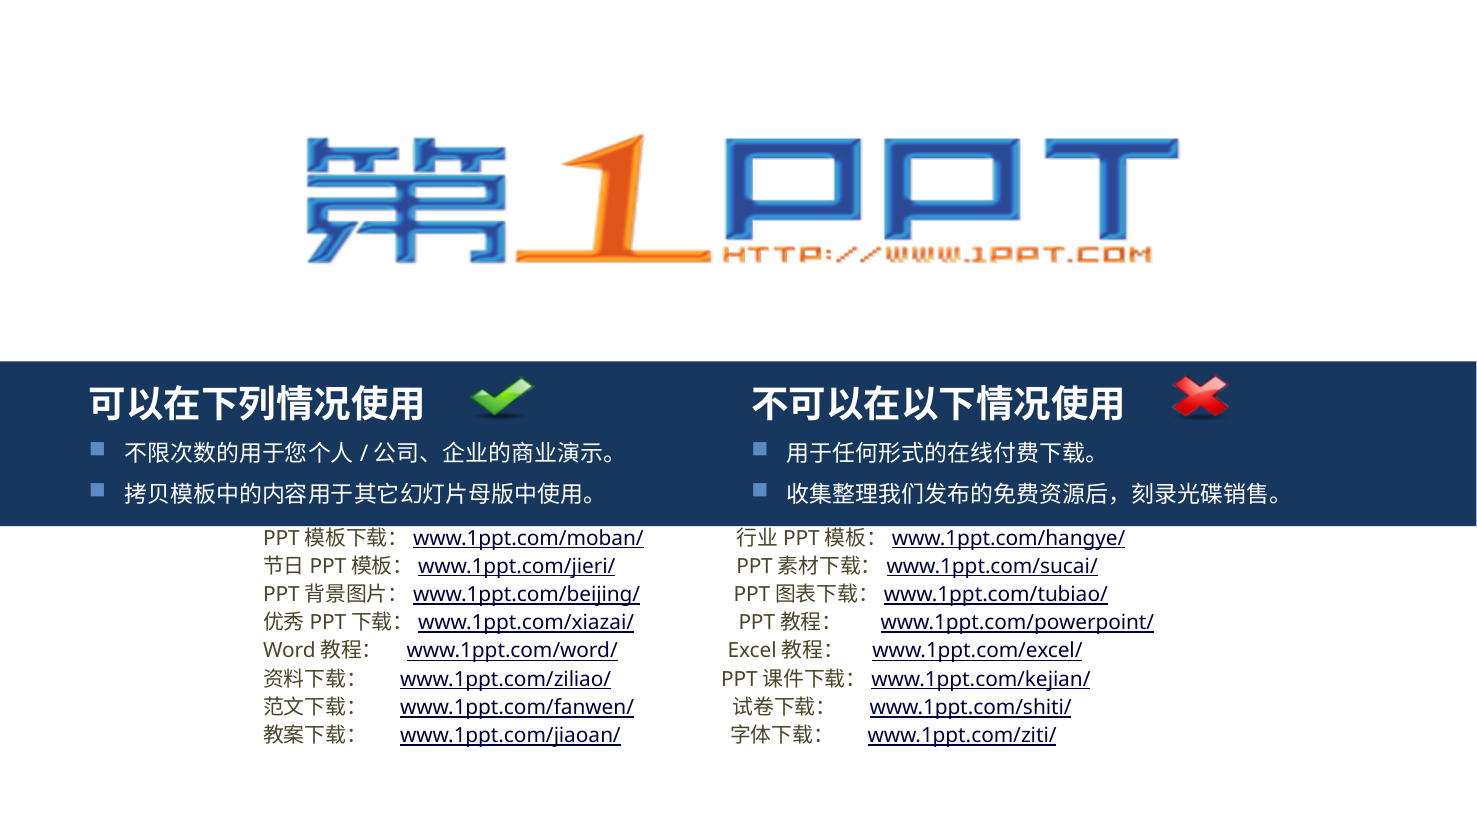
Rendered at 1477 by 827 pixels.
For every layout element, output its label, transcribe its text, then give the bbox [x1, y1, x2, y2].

text_box 不可以在以下情况使用 用于任何形式的在线付费下载。 收集整理我们发布的免费资源后，刻录光碟销售。 [738, 373, 1401, 560]
picture [132, 37, 1379, 362]
picture [470, 373, 535, 422]
picture [1167, 373, 1232, 422]
text_box [1233, 361, 1477, 527]
text_box PPT模板下载：www.1ppt.com/moban/ 行业PPT模板：www.1ppt.com/hangye/ 节日PPT模板：www.1ppt.com/jieri/ PPT素材下载：www.1ppt.com/sucai/ PPT背景图片：www.1ppt.com/beijing/ PPT图表下载：www.1ppt.com/tubiao/ 优秀PPT下载：www.1ppt.com/xiazai/ PPT教程： www.1ppt.com/powerpoint/ Word教程： www.1ppt.com/word/ Excel教程： www.1ppt.com/excel/ 资料下载： www.1ppt.com/ziliao/ PPT课件下载：www.1ppt.com/kejian/ 范文下载： www.1ppt.com/fanwen/ 试卷下载： www.1ppt.com/shiti/ 教案下载： www.1ppt.com/jiaoan/ 字体下载： www.1ppt.com/ziti/ [248, 560, 1294, 741]
text_box 可以在下列情况使用 不限次数的用于您个人/公司、企业的商业演示。 拷贝模板中的内容用于其它幻灯片母版中使用。 [75, 373, 739, 569]
text_box [0, 361, 469, 527]
